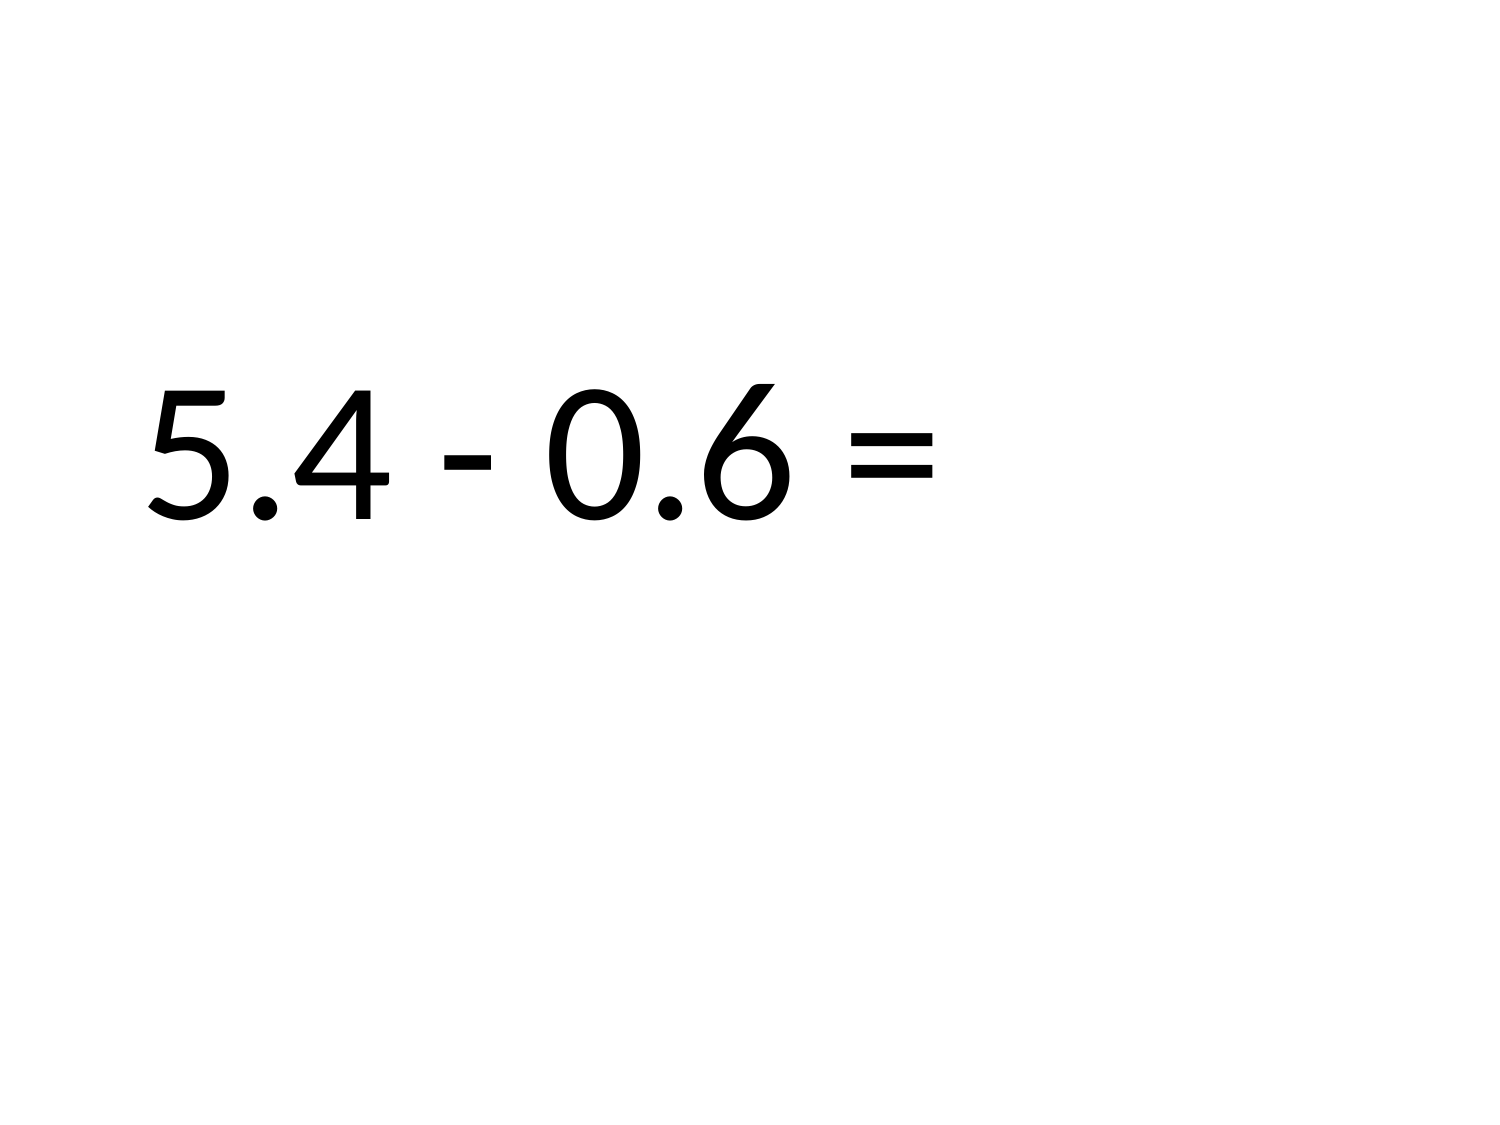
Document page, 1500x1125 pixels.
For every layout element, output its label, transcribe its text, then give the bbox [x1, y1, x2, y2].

text_box 5.4 - 0.6 = [125, 312, 1225, 568]
